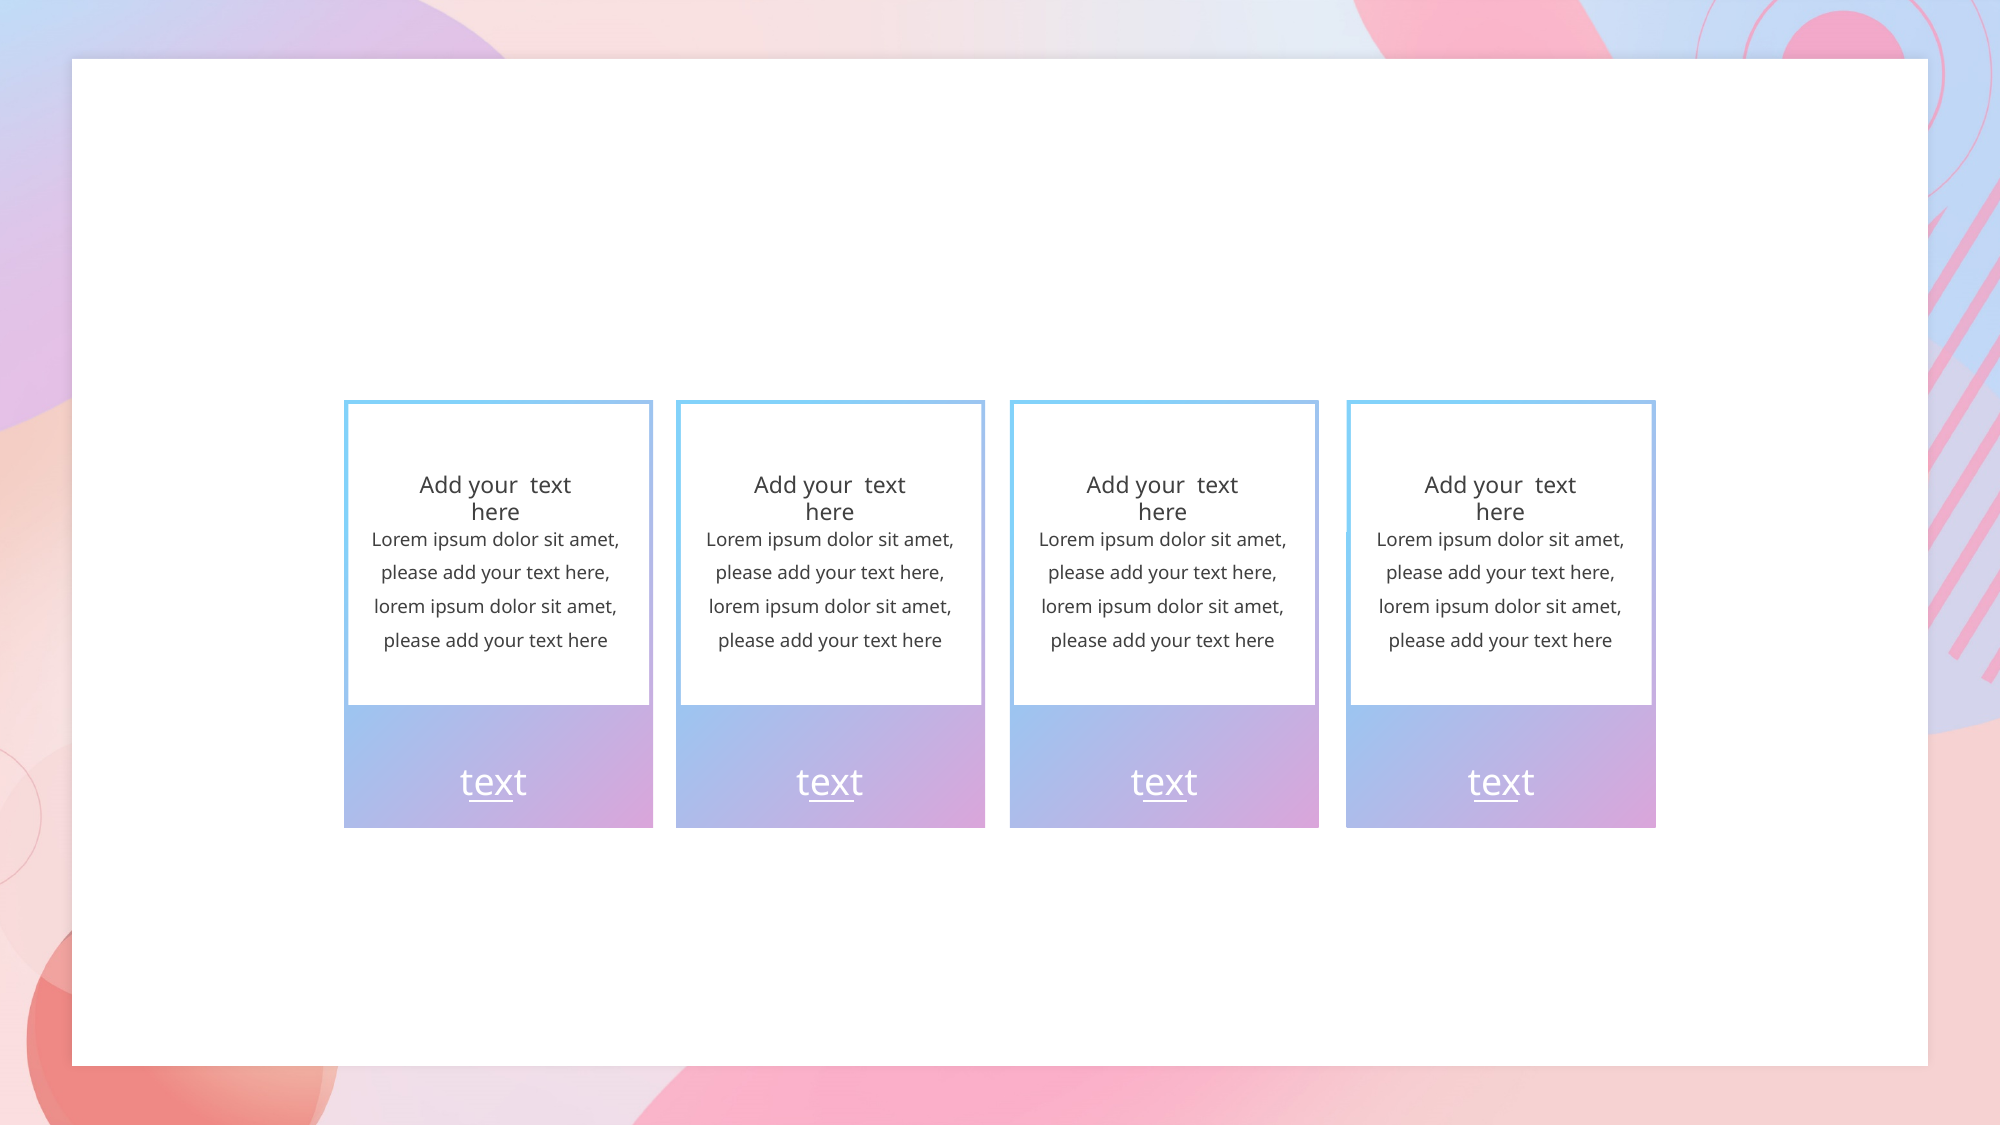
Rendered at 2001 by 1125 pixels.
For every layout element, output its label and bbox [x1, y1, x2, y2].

text_box [344, 400, 1656, 828]
picture [0, 0, 2000, 1125]
